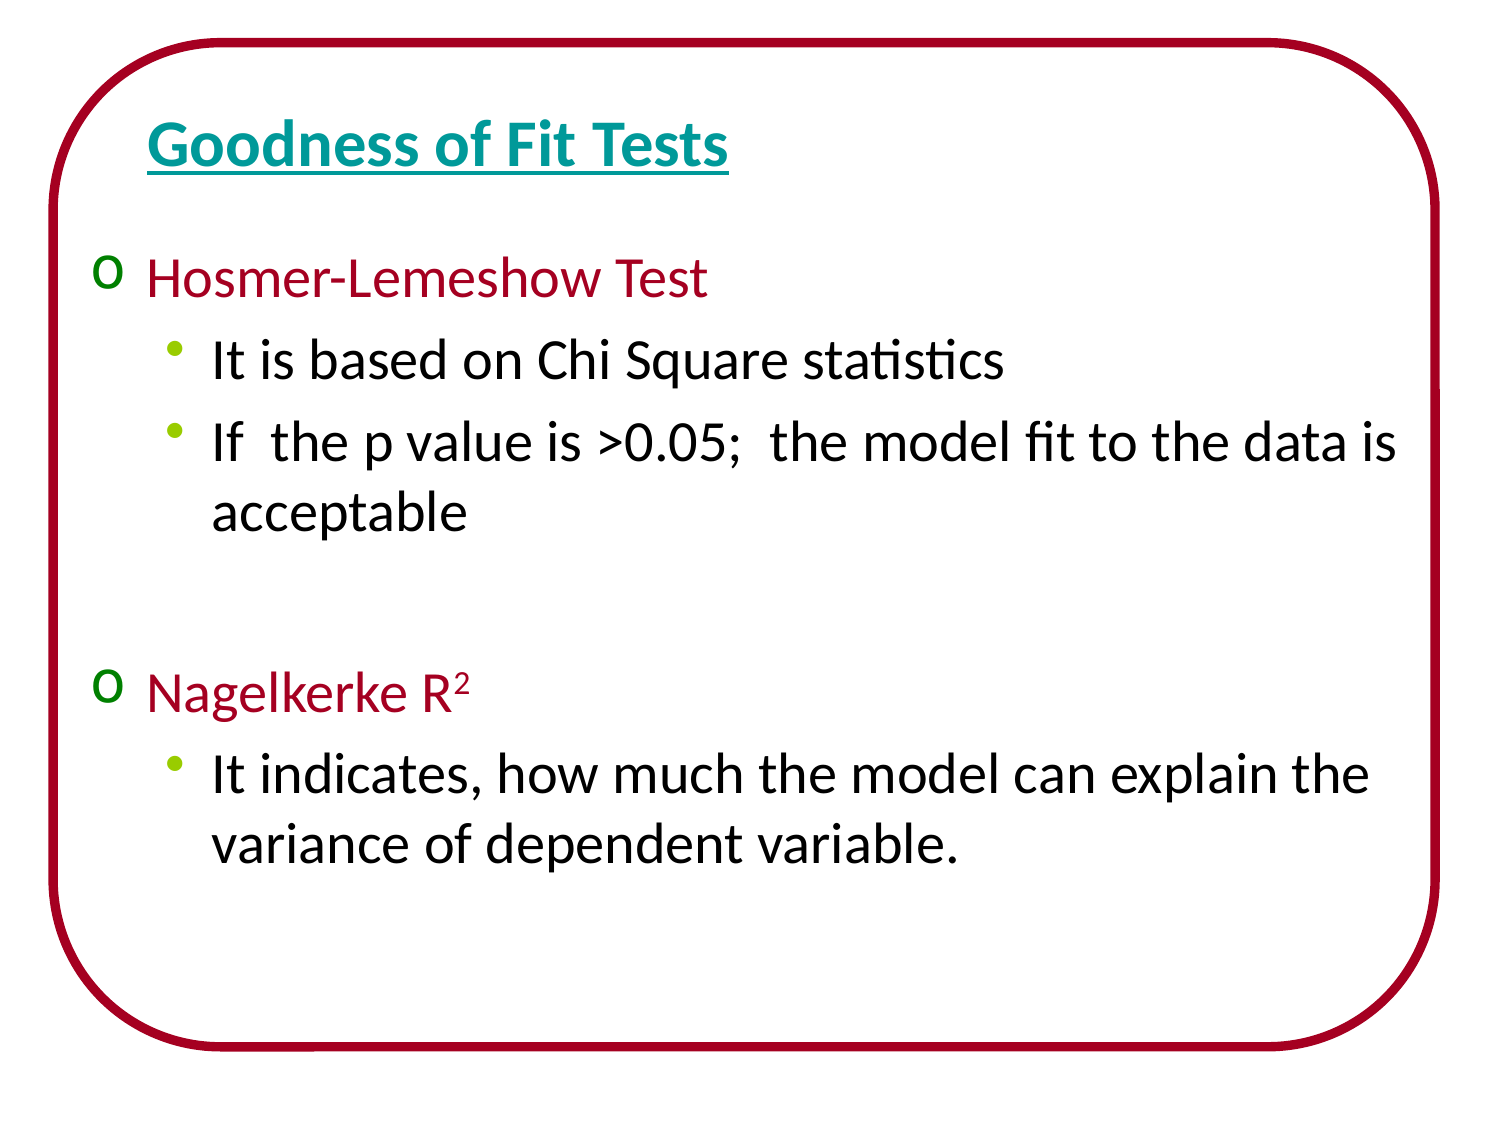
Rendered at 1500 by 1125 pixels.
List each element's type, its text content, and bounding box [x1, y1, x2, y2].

list Hosmer-Lemeshow Test It is based on Chi Square statistics If the p value is >0.05; the model fit to the data is acceptable Nagelkerke R2 It indicates, how much the model can explain the variance of dependent variable. [74, 231, 1426, 1012]
title Goodness of Fit Tests [132, 89, 1483, 191]
